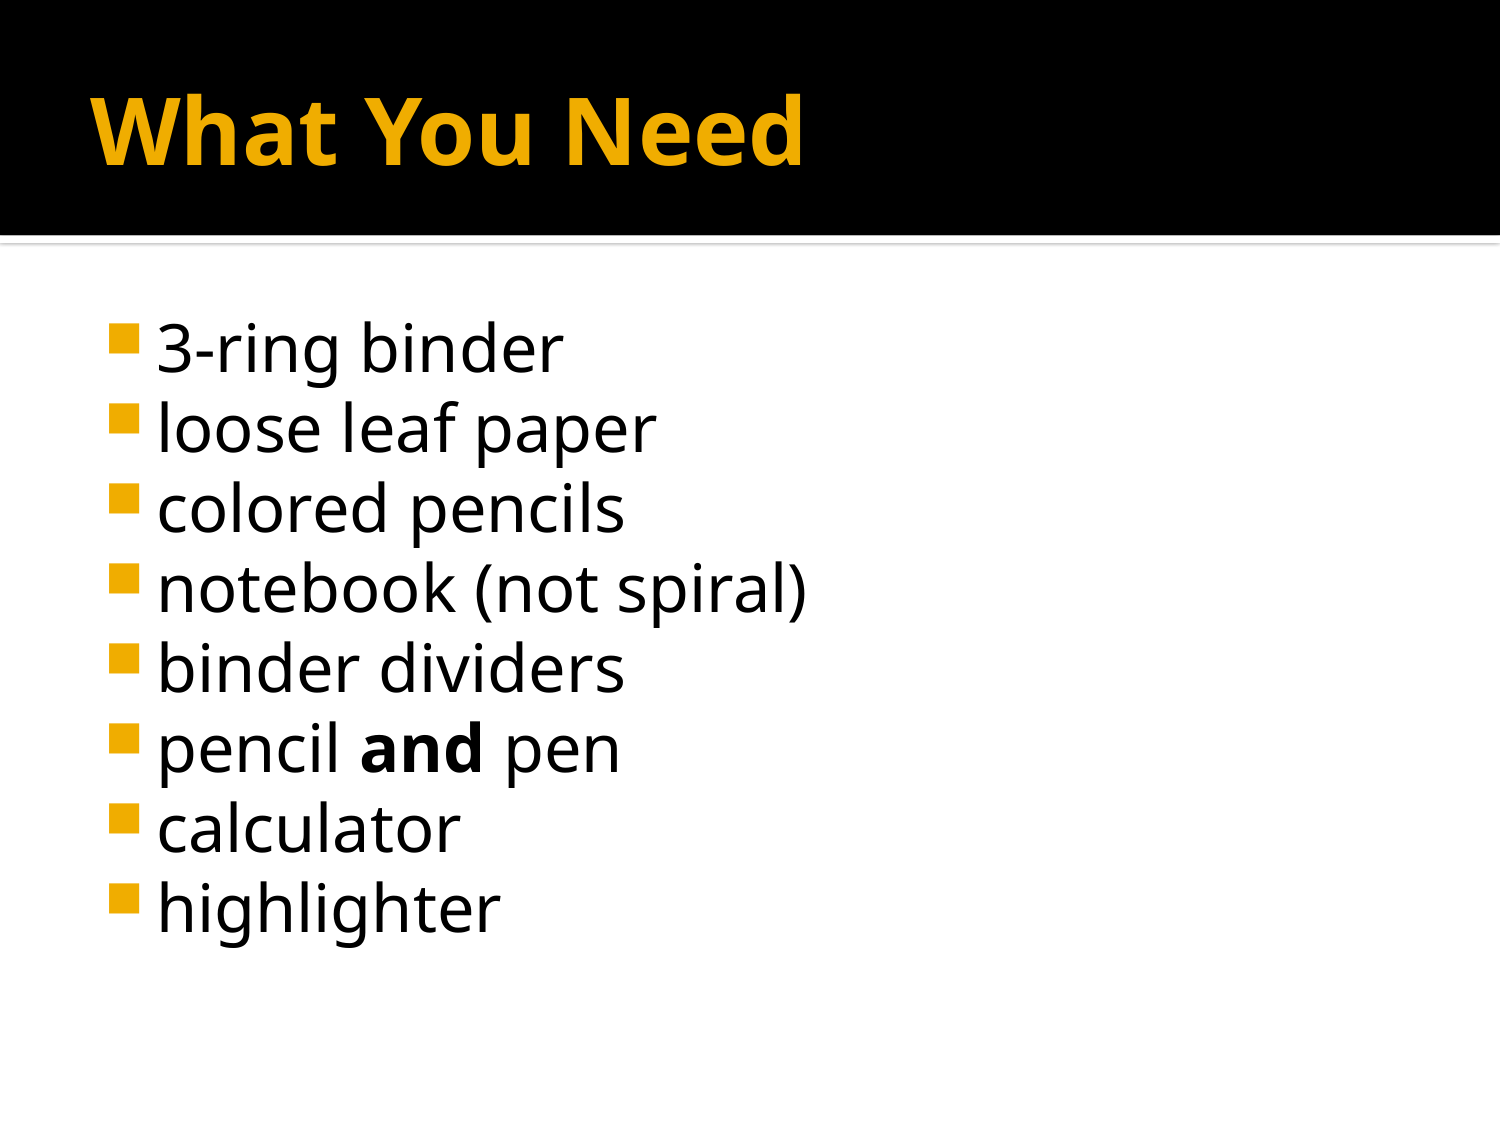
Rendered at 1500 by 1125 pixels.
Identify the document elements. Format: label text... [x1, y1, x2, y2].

title What You Need [75, 25, 1425, 231]
list 3-ring binder loose leaf paper colored pencils notebook (not spiral) binder dividers pencil and pen calculator highlighter [75, 291, 1425, 1050]
